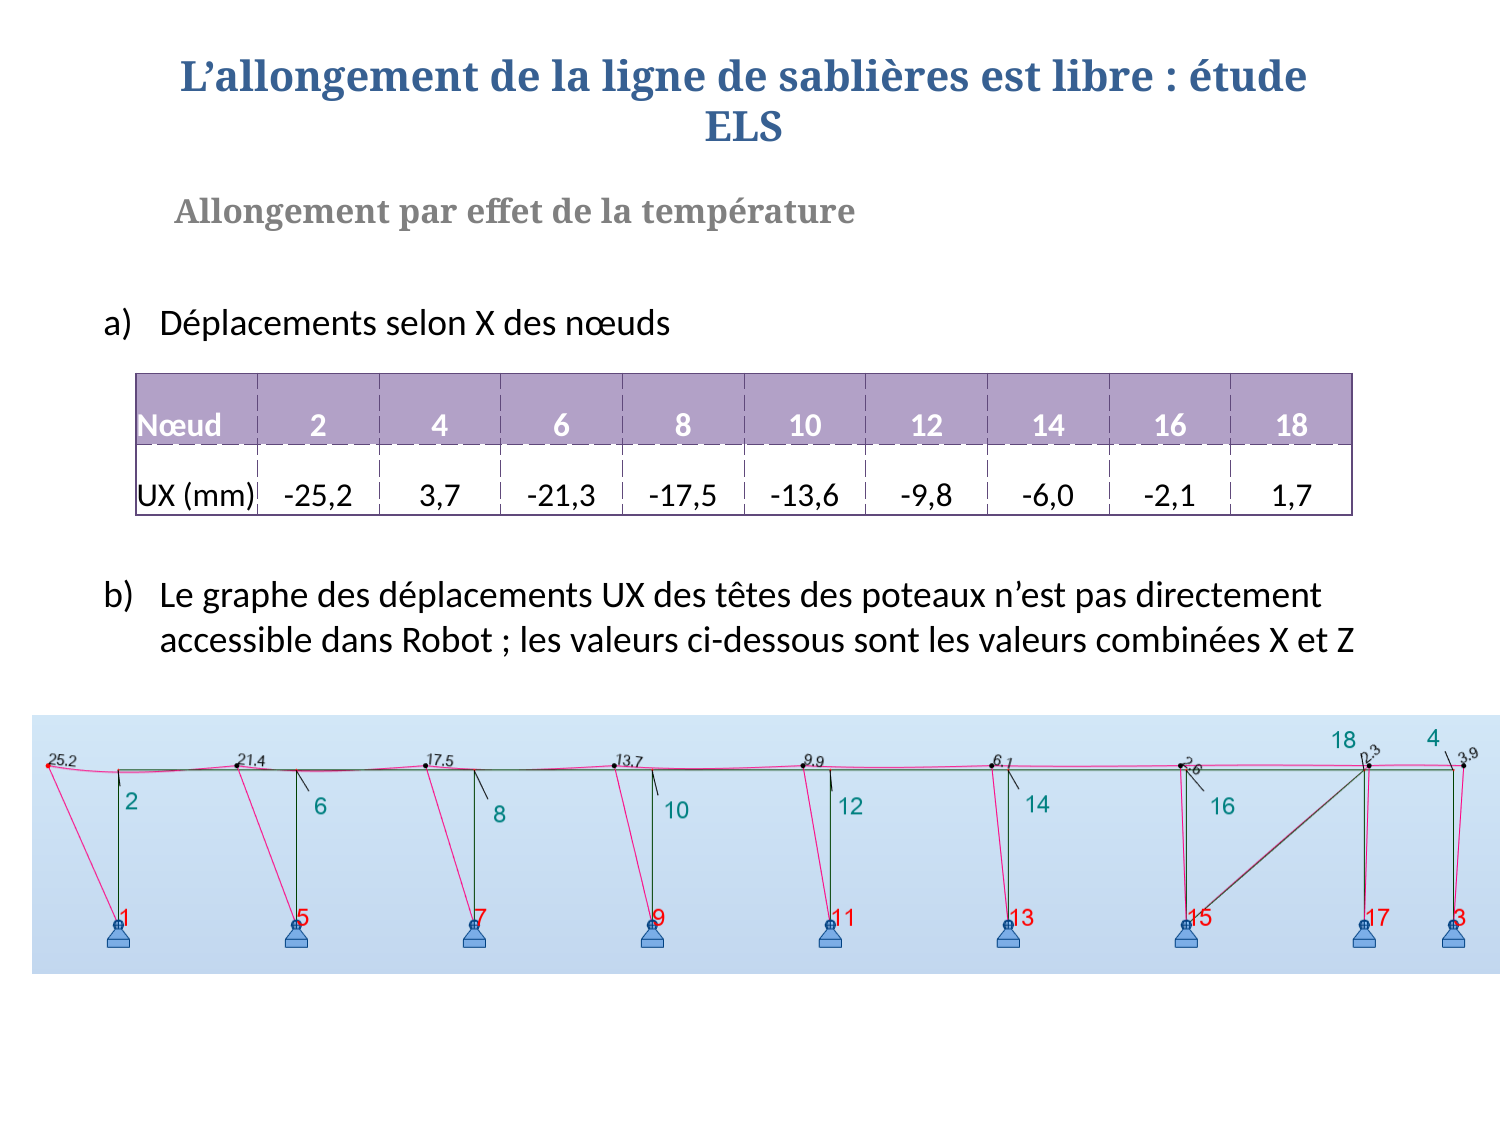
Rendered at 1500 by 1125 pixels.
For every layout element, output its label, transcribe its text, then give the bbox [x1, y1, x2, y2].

table_cell -9,8 [866, 444, 987, 514]
text_box L’allongement de la ligne de sablières est libre : étude ELS Allongement par effet de la température [159, 42, 1329, 238]
table_cell -2,1 [1109, 444, 1231, 514]
table_header Nœud [137, 374, 257, 444]
table_cell -17,5 [622, 444, 744, 514]
table_cell 3,7 [379, 444, 501, 514]
table_header 16 [1109, 374, 1231, 444]
table_cell -25,2 [257, 444, 379, 514]
table_cell UX (mm) [137, 444, 257, 514]
table_cell -21,3 [501, 444, 622, 514]
table_header 4 [379, 374, 501, 444]
table_cell -13,6 [744, 444, 866, 514]
table_header 6 [501, 374, 622, 444]
table_header 10 [744, 374, 866, 444]
table_cell 1,7 [1231, 444, 1351, 514]
table_header 2 [257, 374, 379, 444]
table_header 12 [866, 374, 987, 444]
picture [31, 715, 1500, 975]
table_header 14 [987, 374, 1109, 444]
text_box Déplacements selon X des nœuds [88, 290, 1424, 351]
table_cell -6,0 [987, 444, 1109, 514]
table_header 18 [1231, 374, 1351, 444]
text_box Le graphe des déplacements UX des têtes des poteaux n’est pas directement accessible dans Robot ; les valeurs ci-dessous sont les valeurs combinées X et Z [88, 562, 1424, 668]
table_header 8 [622, 374, 744, 444]
